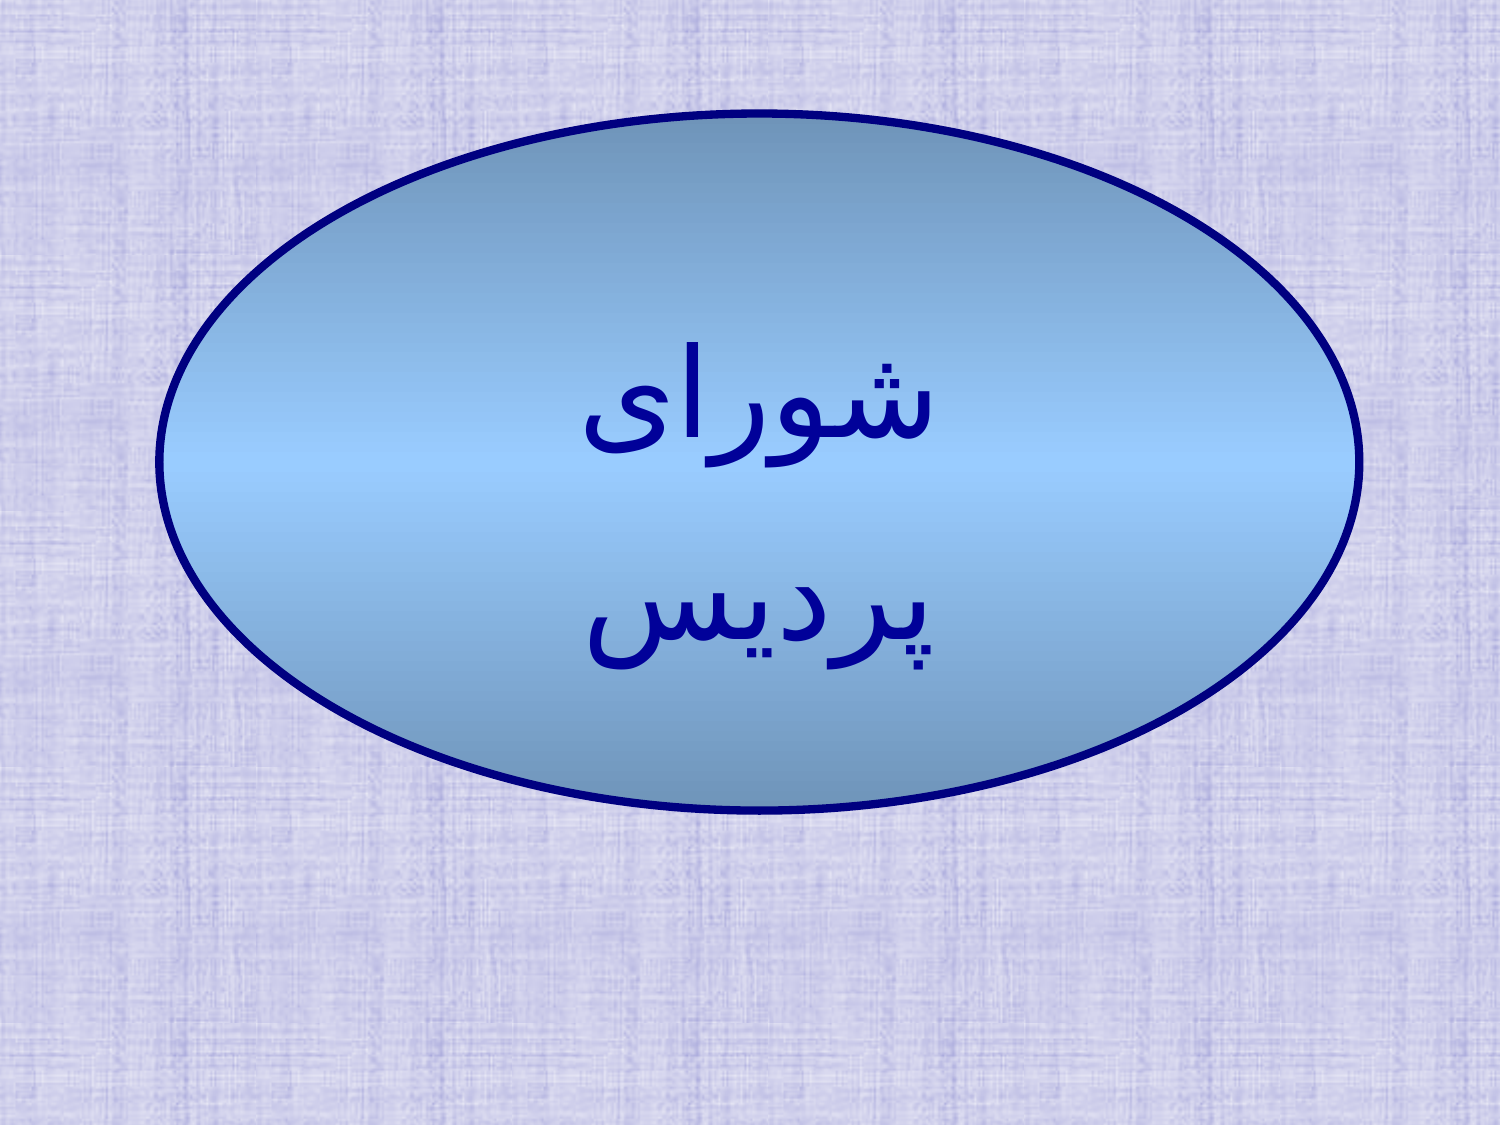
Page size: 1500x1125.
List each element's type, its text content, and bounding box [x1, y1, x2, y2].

text_box شورای پردیس [159, 113, 1360, 811]
